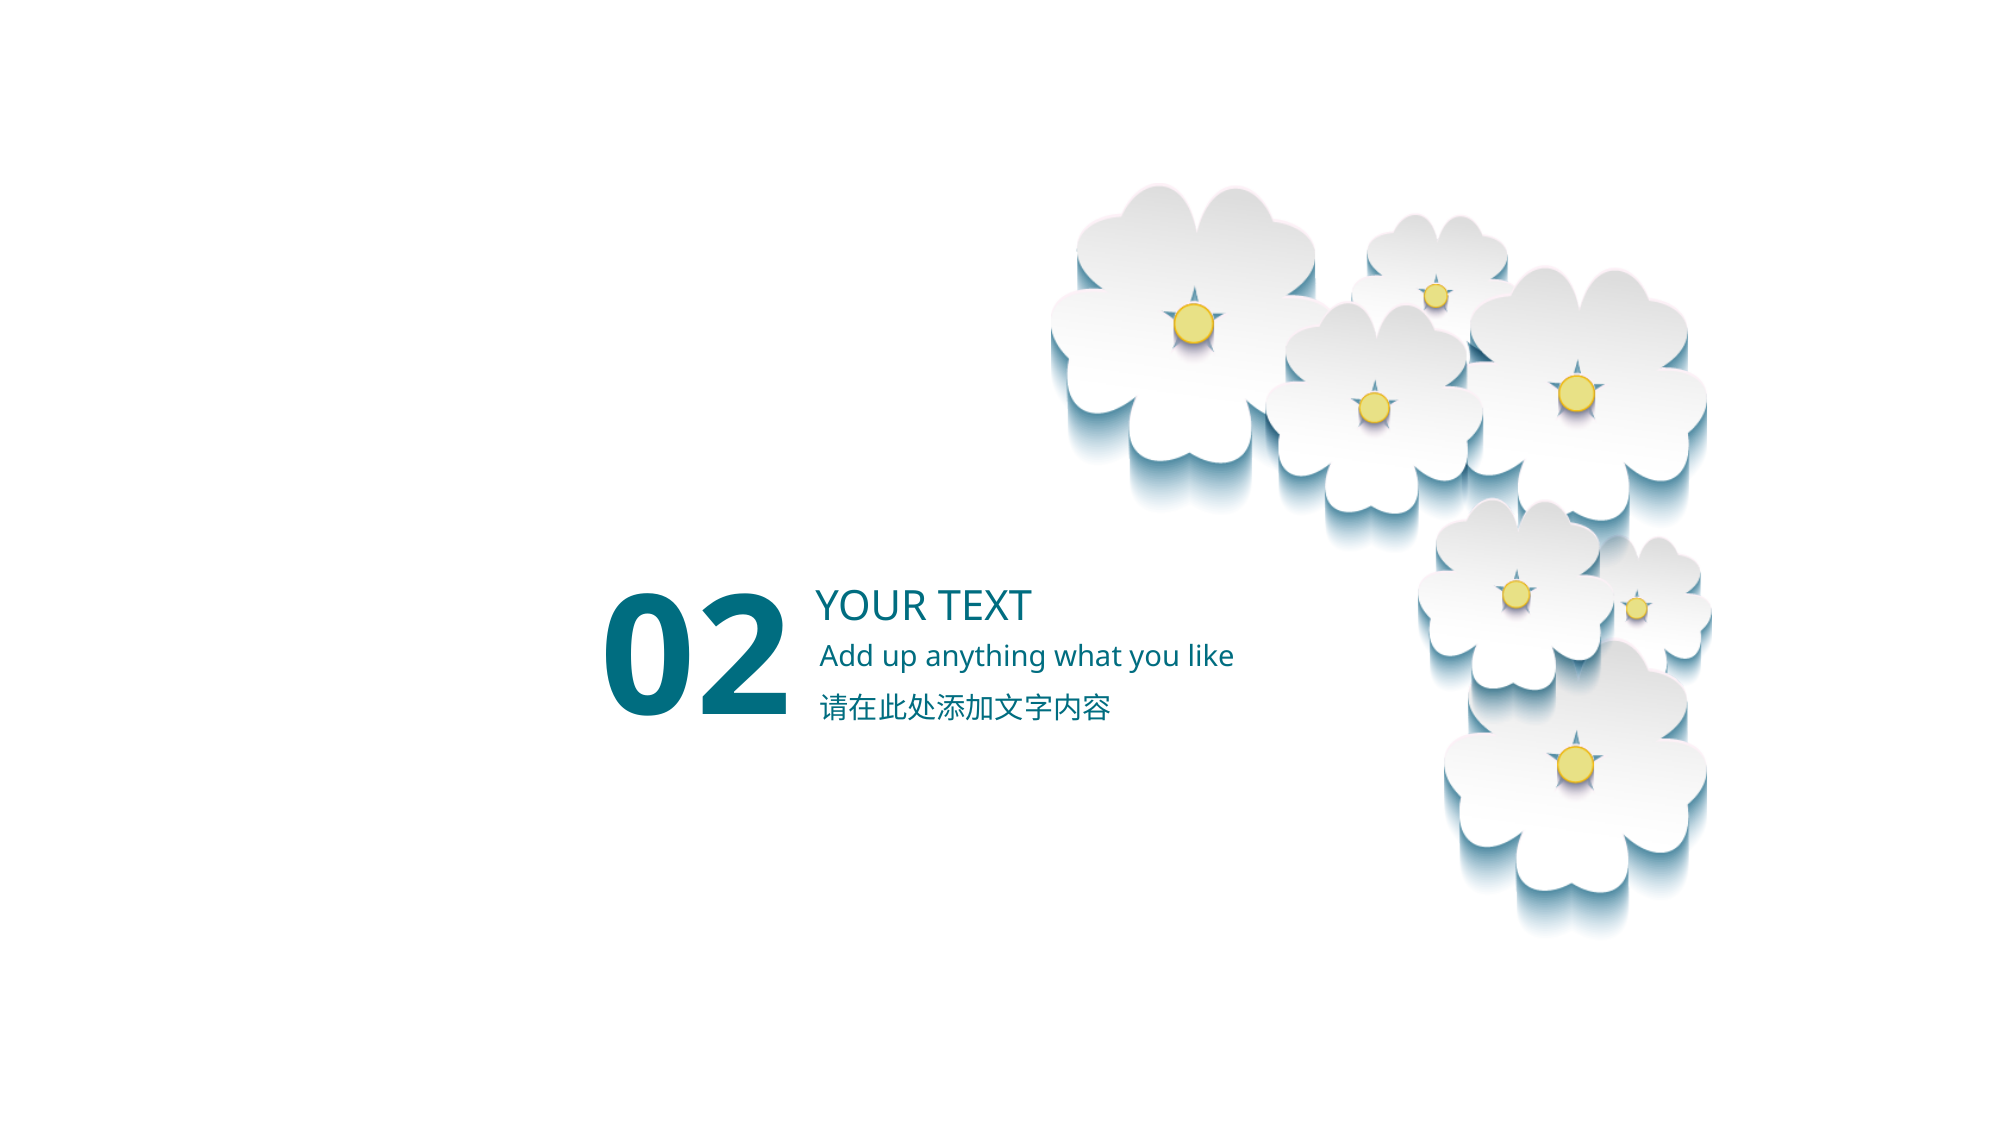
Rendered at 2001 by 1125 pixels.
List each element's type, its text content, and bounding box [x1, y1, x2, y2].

text_box YOUR TEXT [807, 571, 1047, 630]
picture [1051, 183, 1712, 942]
text_box Add up anything what you like 请在此处添加文字内容 [804, 630, 1051, 733]
text_box 02 [586, 541, 807, 756]
